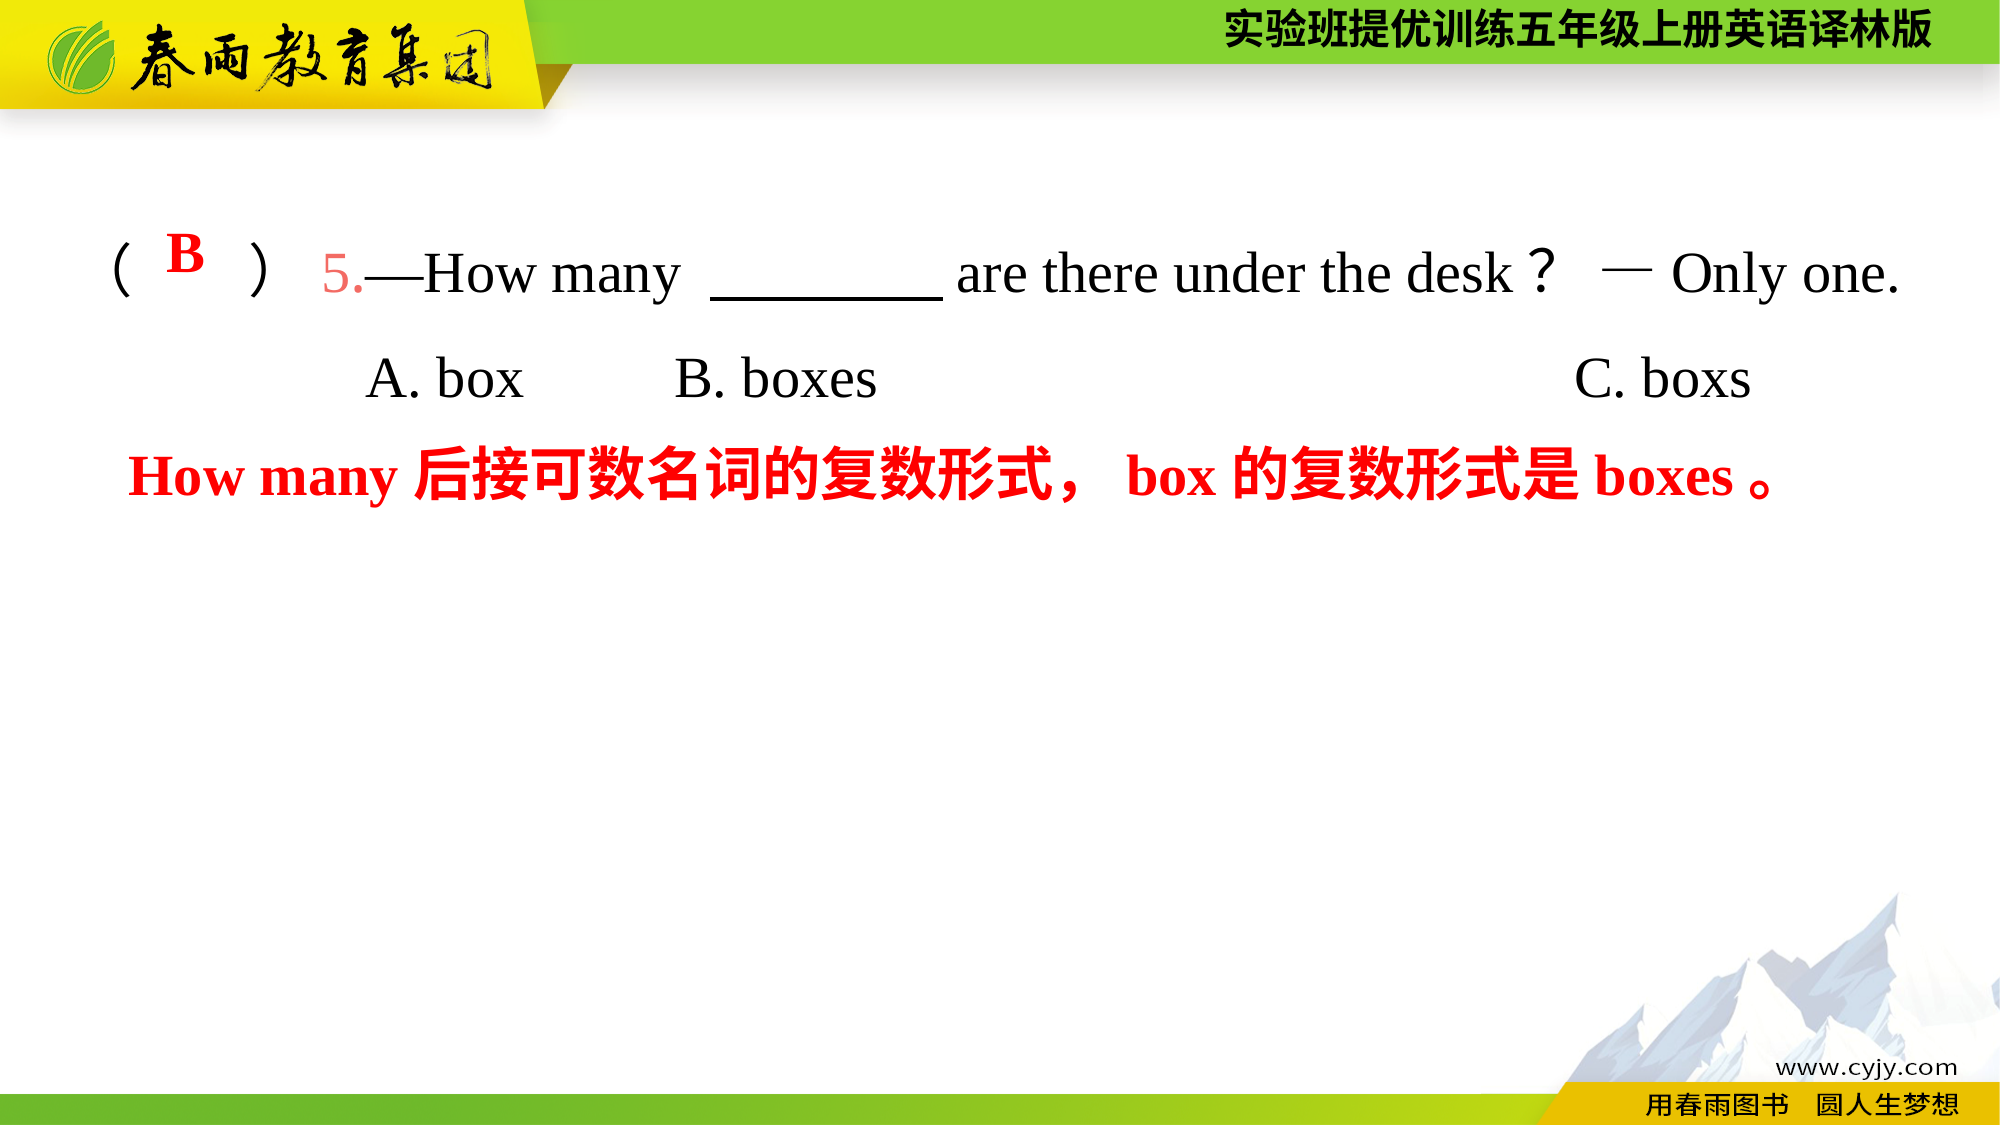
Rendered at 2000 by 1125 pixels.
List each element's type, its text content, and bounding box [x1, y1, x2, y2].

text_box B [151, 206, 220, 292]
list （ ）5.—How many are there under the desk？ —Only one. A. box B. boxes C. boxs [59, 191, 1944, 407]
text_box How many后接可数名词的复数形式，box的复数形式是boxes。 [113, 394, 1933, 515]
picture [0, 0, 2000, 1125]
